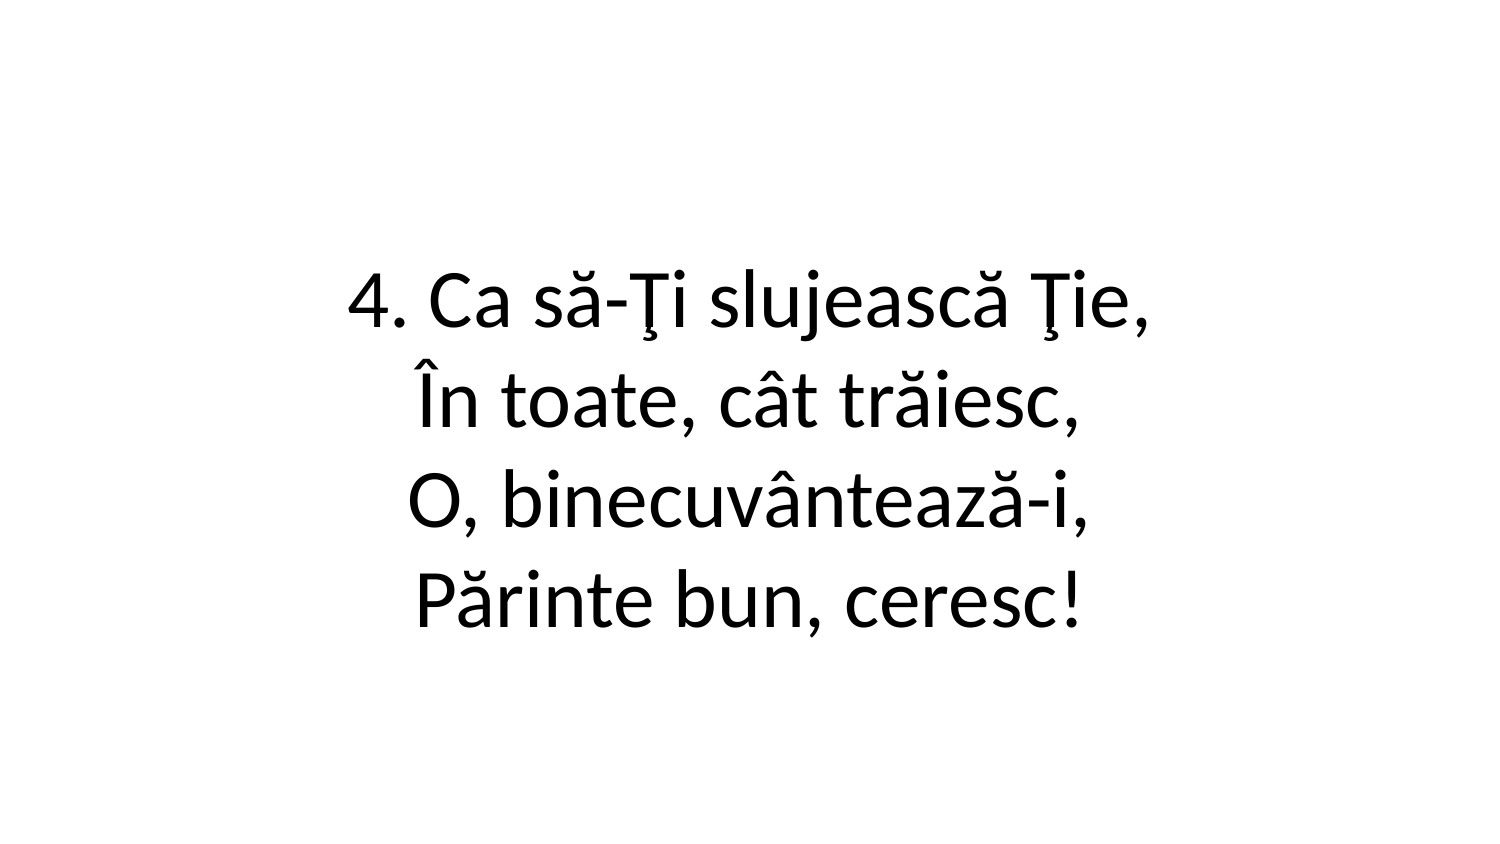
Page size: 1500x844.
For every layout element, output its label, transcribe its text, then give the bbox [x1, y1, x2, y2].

text_box 4. Ca să-Ţi slujească Ţie, În toate, cât trăiesc, O, binecuvântează-i, Părinte bun, ceresc! [332, 192, 1168, 652]
